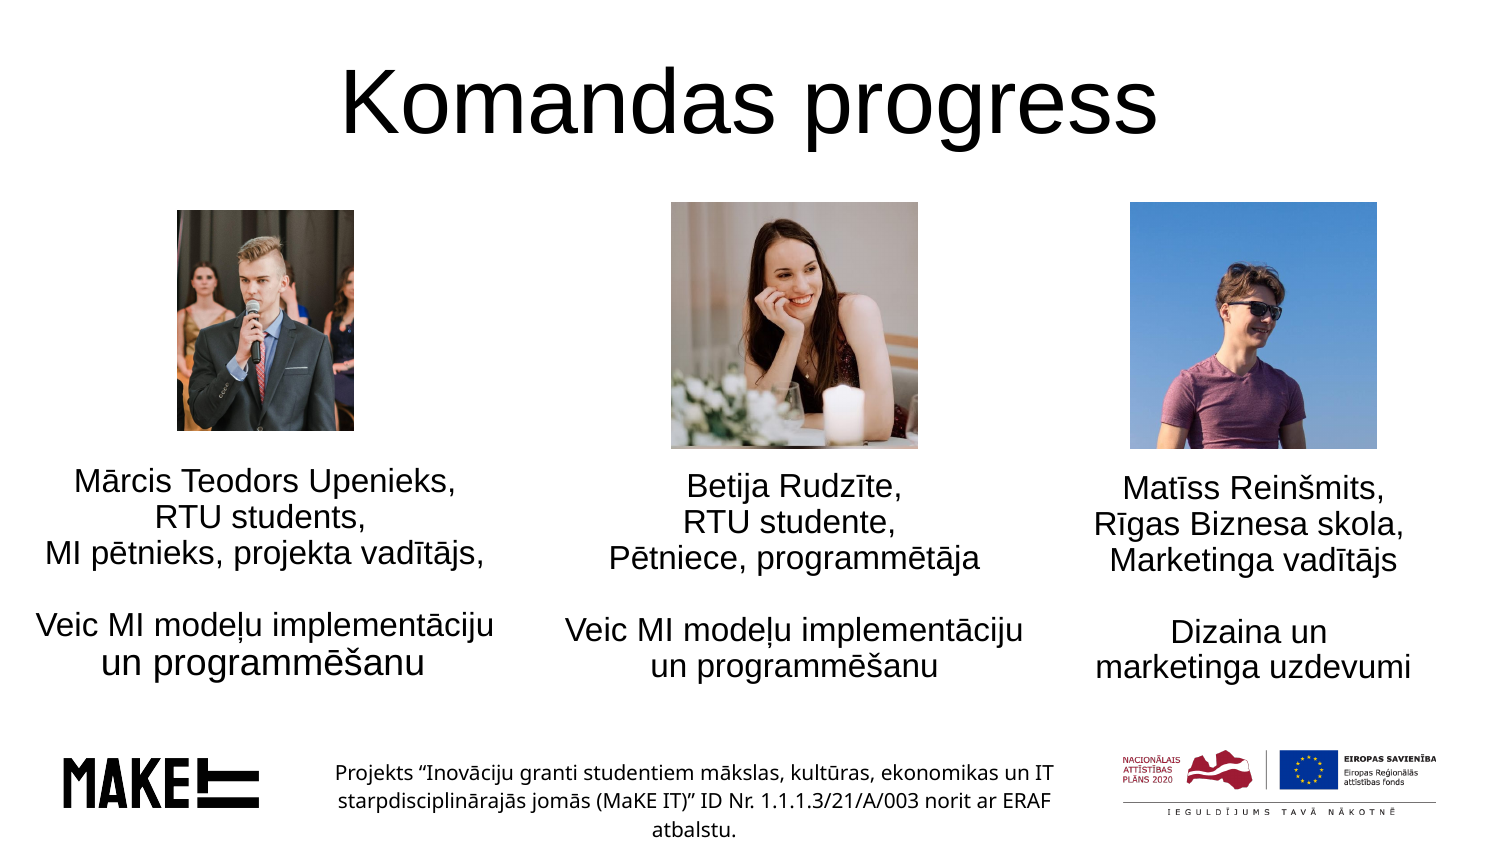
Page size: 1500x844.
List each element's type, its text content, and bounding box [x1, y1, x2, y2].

picture [1123, 750, 1436, 815]
picture [1130, 201, 1378, 449]
text_box [51, 232, 1449, 543]
picture [63, 758, 259, 808]
text_box Betija Rudzīte, RTU studente, Pētniece, programmētāja Veic MI modeļu implementāciju un programmēšanu [529, 543, 1060, 682]
picture [671, 201, 918, 449]
text_box Par projektu īsumā [51, 53, 1449, 191]
picture [177, 210, 354, 432]
text_box [51, 643, 1449, 749]
title Komandas progress [75, 33, 1425, 175]
text_box Matīss Reinšmits, Rīgas Biznesa skola, Marketinga vadītājs Dizaina un marketinga uzdevumi [989, 509, 1500, 648]
text_box Mārcis Teodors Upenieks, RTU students, MI pētnieks, projekta vadītājs, Veic MI modeļu implementāciju un programmēšanu [0, 504, 530, 643]
